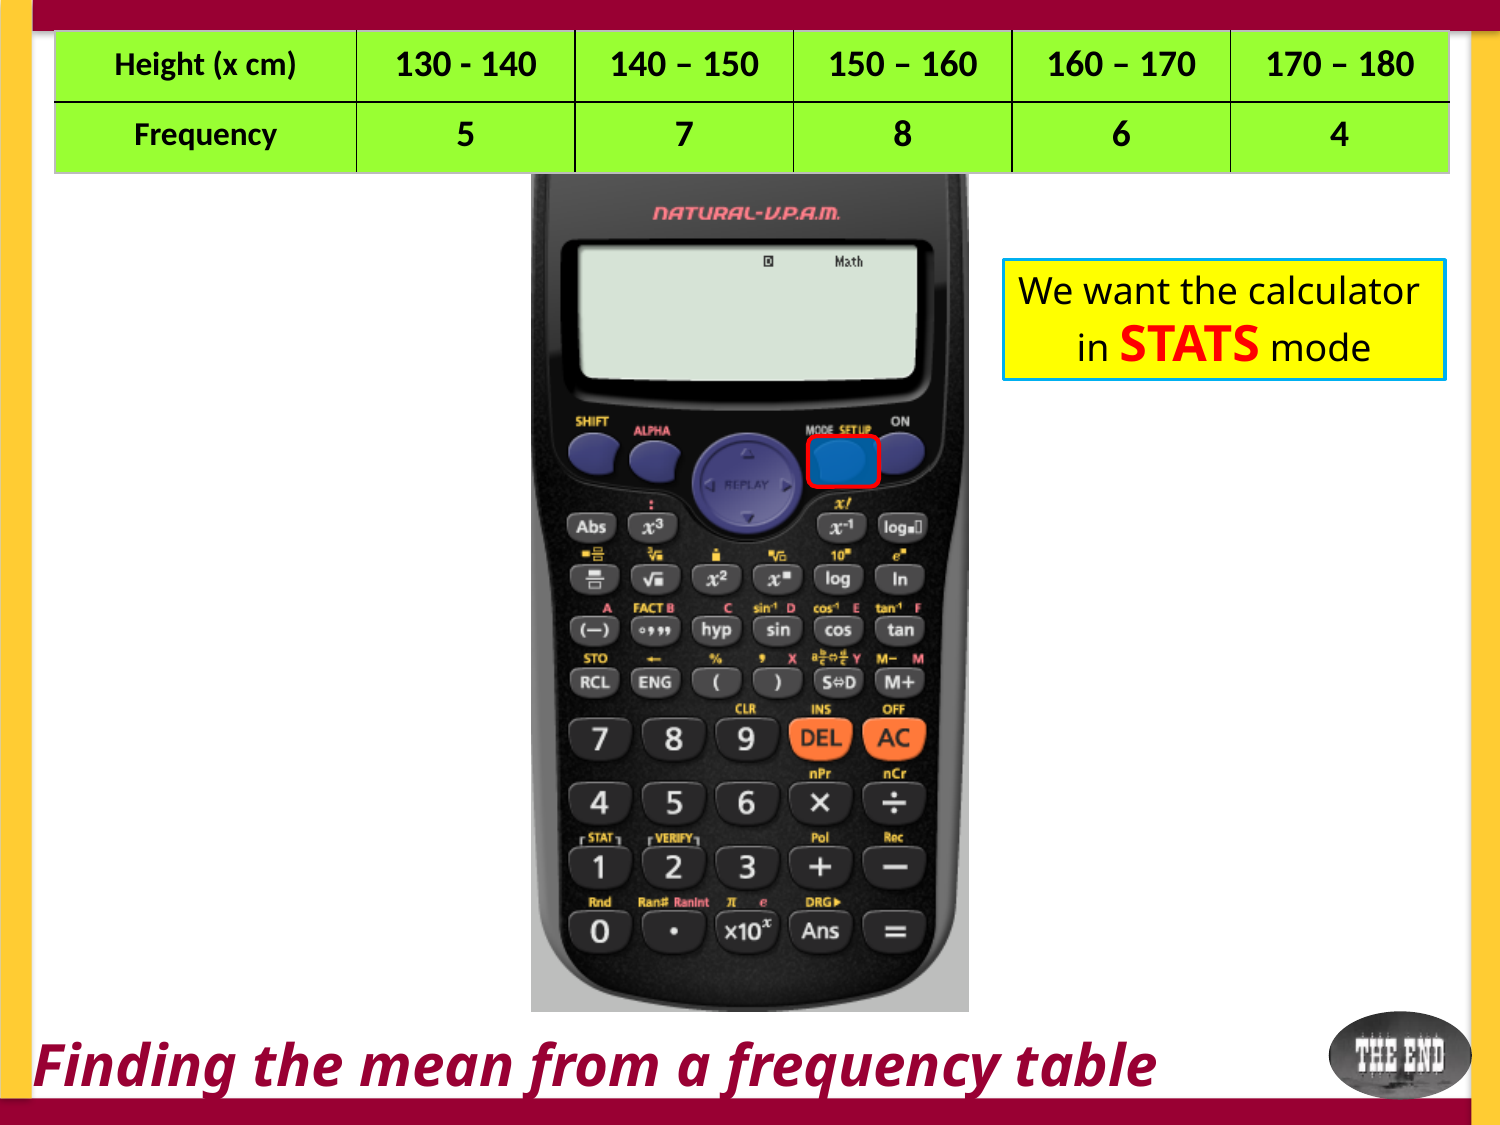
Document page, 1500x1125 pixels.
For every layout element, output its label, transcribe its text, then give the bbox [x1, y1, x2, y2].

table_cell 5 [357, 103, 574, 172]
table_cell Frequency [56, 103, 356, 172]
picture [1328, 1011, 1472, 1100]
table_header 140 – 150 [576, 32, 793, 101]
picture [530, 112, 969, 1012]
table_header 170 – 180 [1231, 32, 1448, 101]
table_header 130 - 140 [357, 32, 574, 101]
table_header 160 – 170 [1013, 32, 1230, 101]
table_cell 8 [794, 103, 1011, 172]
table_header Height (x cm) [56, 32, 356, 101]
text_box We want the calculator in STATS mode [1003, 259, 1446, 380]
table_cell 7 [576, 103, 793, 111]
table_cell 4 [1231, 103, 1448, 172]
table_cell 6 [1013, 103, 1230, 172]
table_header 150 – 160 [794, 32, 1011, 101]
